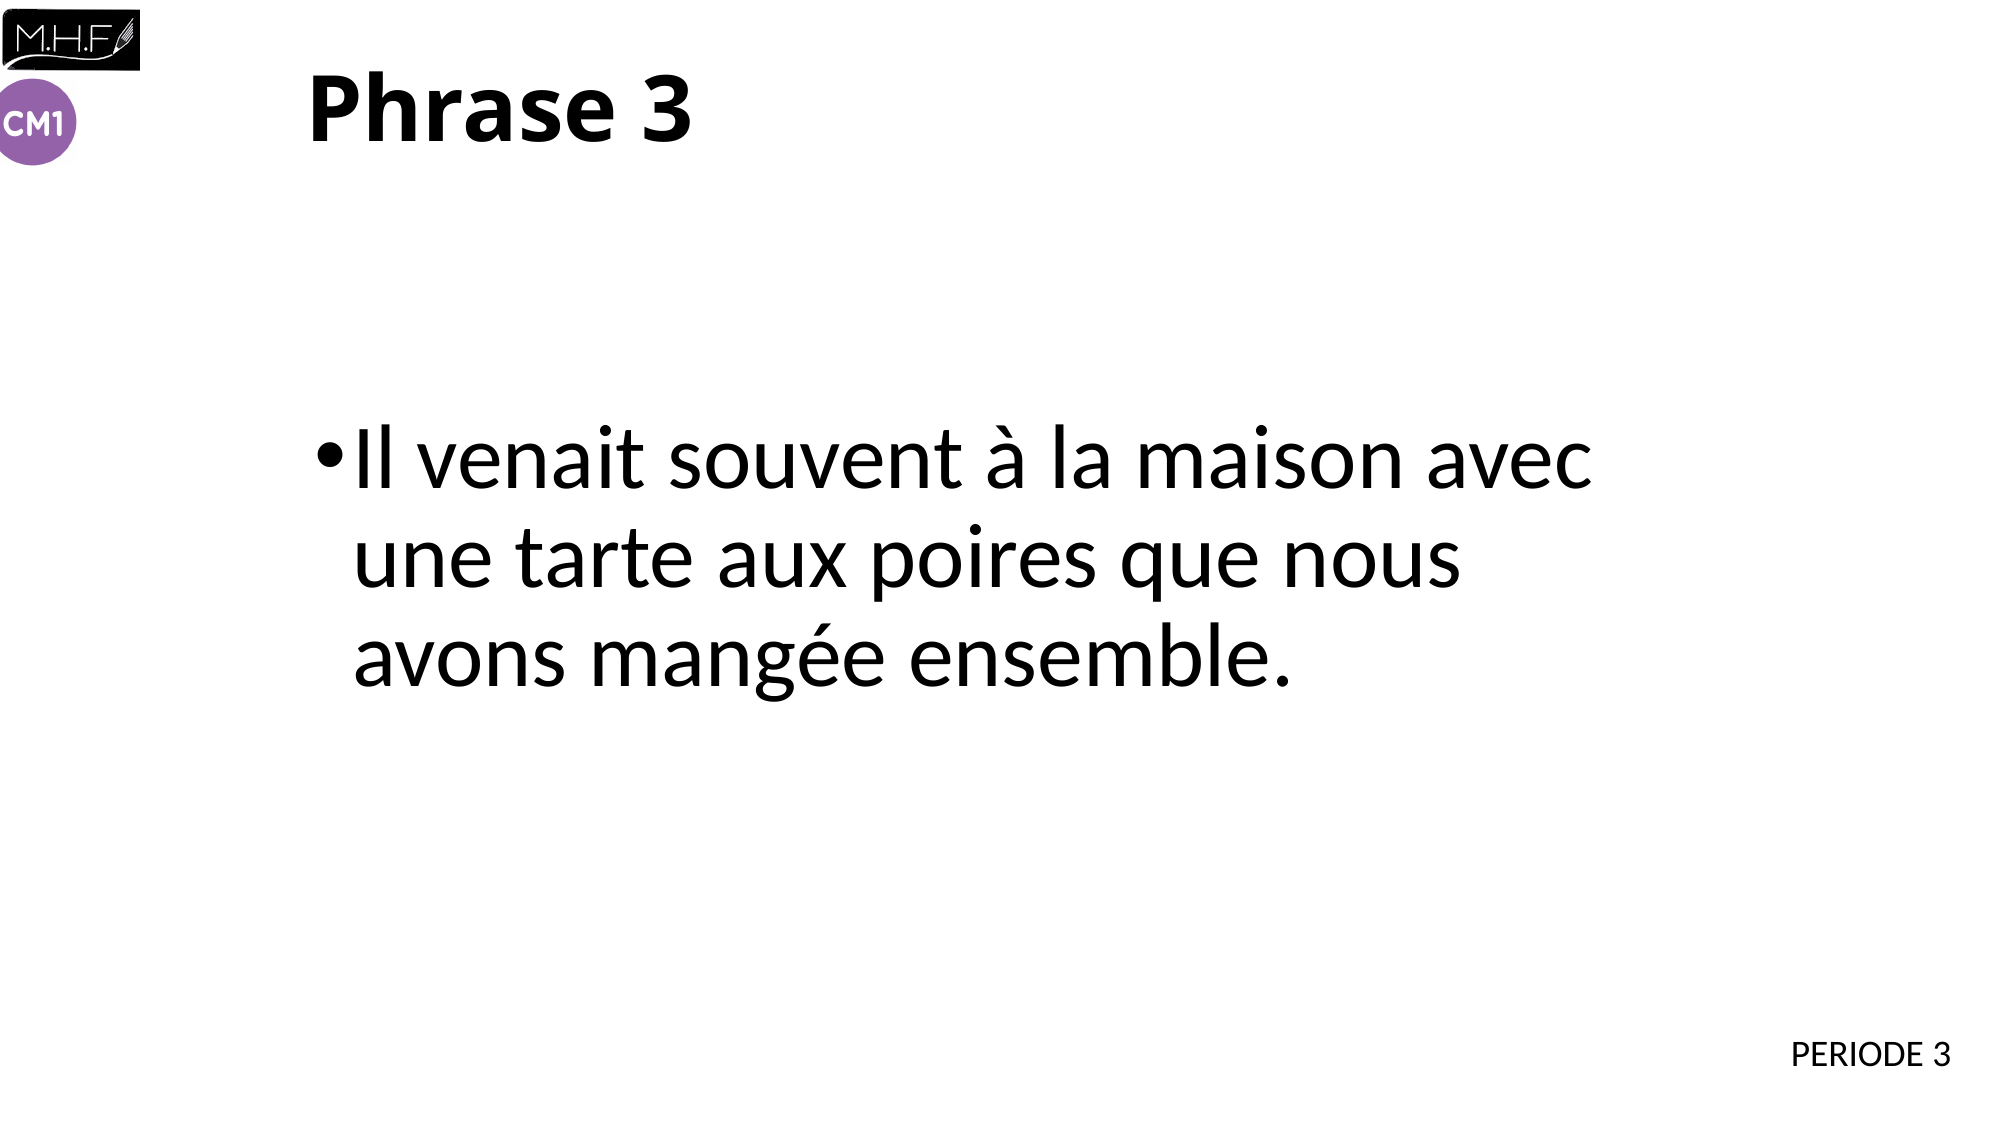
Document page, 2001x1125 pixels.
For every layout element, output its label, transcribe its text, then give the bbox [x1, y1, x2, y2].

title Phrase 3 [290, 3, 1837, 221]
list Il venait souvent à la maison avec une tarte aux poires que nous avons mangée ensemble. [299, 401, 1710, 857]
picture [0, 7, 140, 166]
text_box PERIODE 3 [1362, 1021, 1967, 1082]
